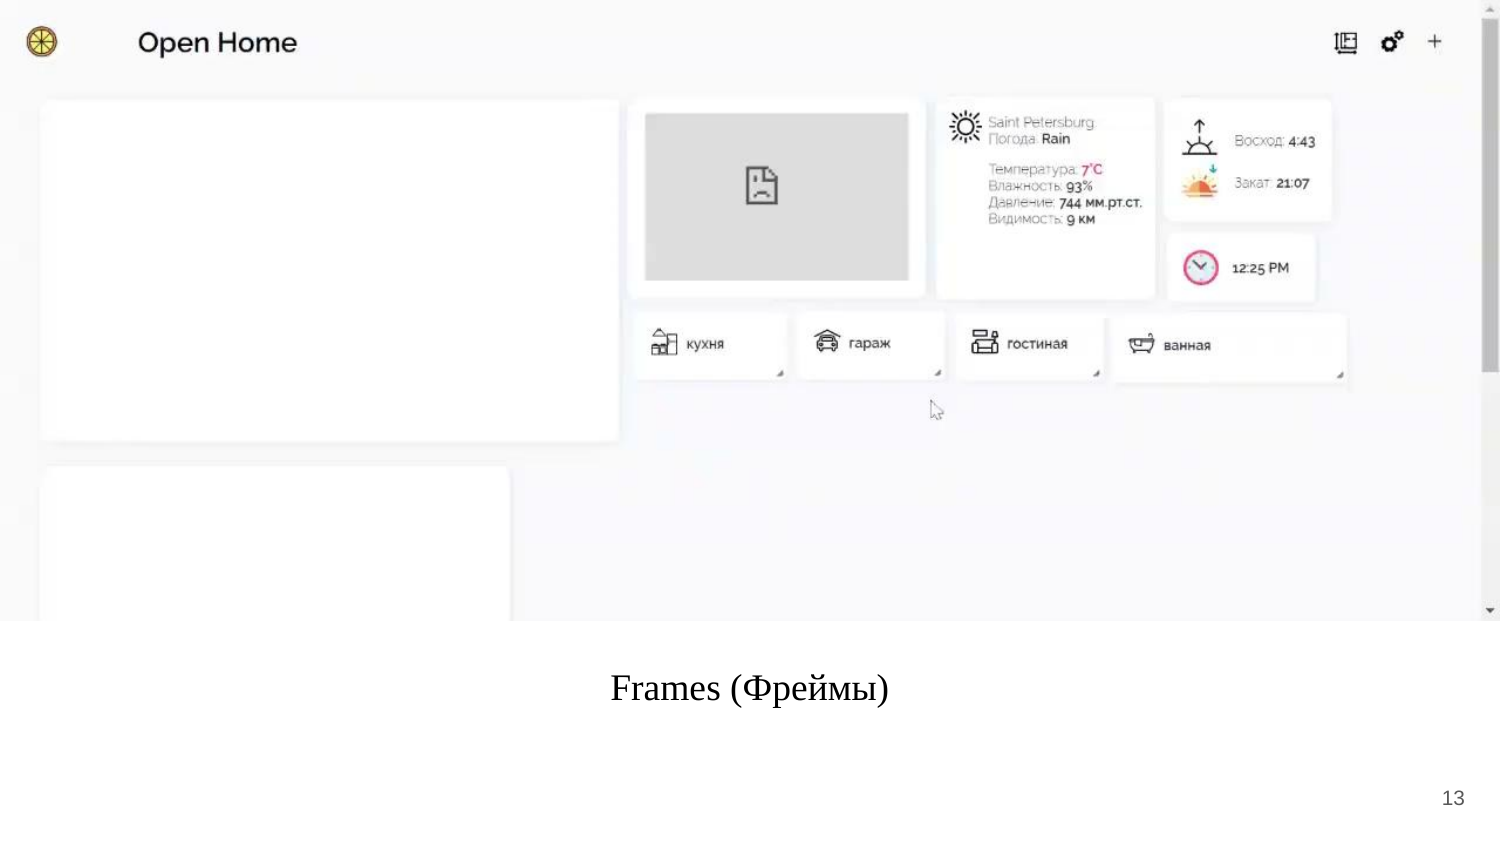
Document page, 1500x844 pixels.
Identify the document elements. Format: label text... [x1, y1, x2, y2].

slide_number ‹#› [1389, 764, 1480, 830]
list Frames (Фреймы) [51, 641, 1449, 750]
picture [0, 0, 1500, 622]
